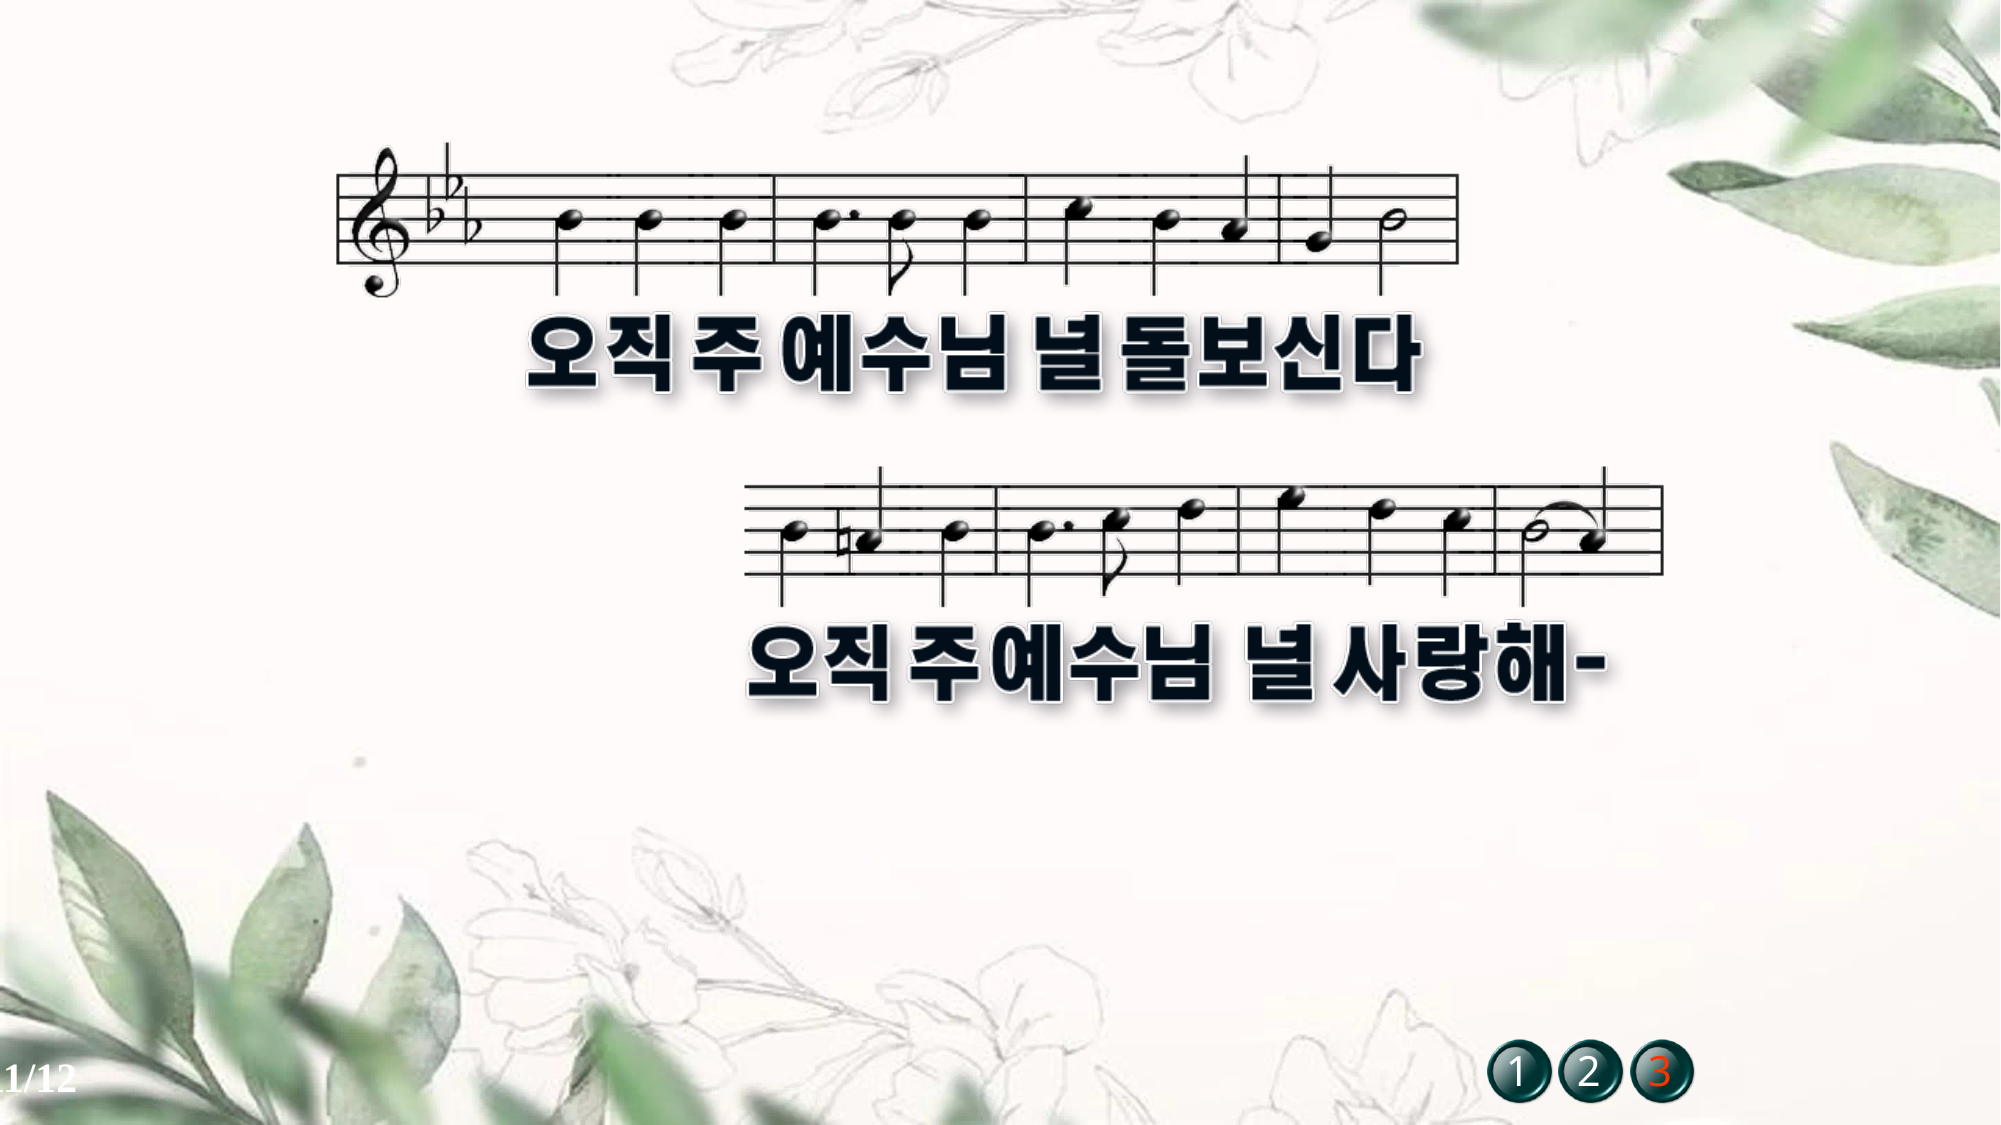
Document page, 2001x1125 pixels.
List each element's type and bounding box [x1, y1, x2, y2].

text_box [1484, 1035, 1555, 1106]
text_box [1627, 1035, 1697, 1106]
text_box [1555, 1035, 1626, 1106]
picture [0, 0, 2001, 1125]
